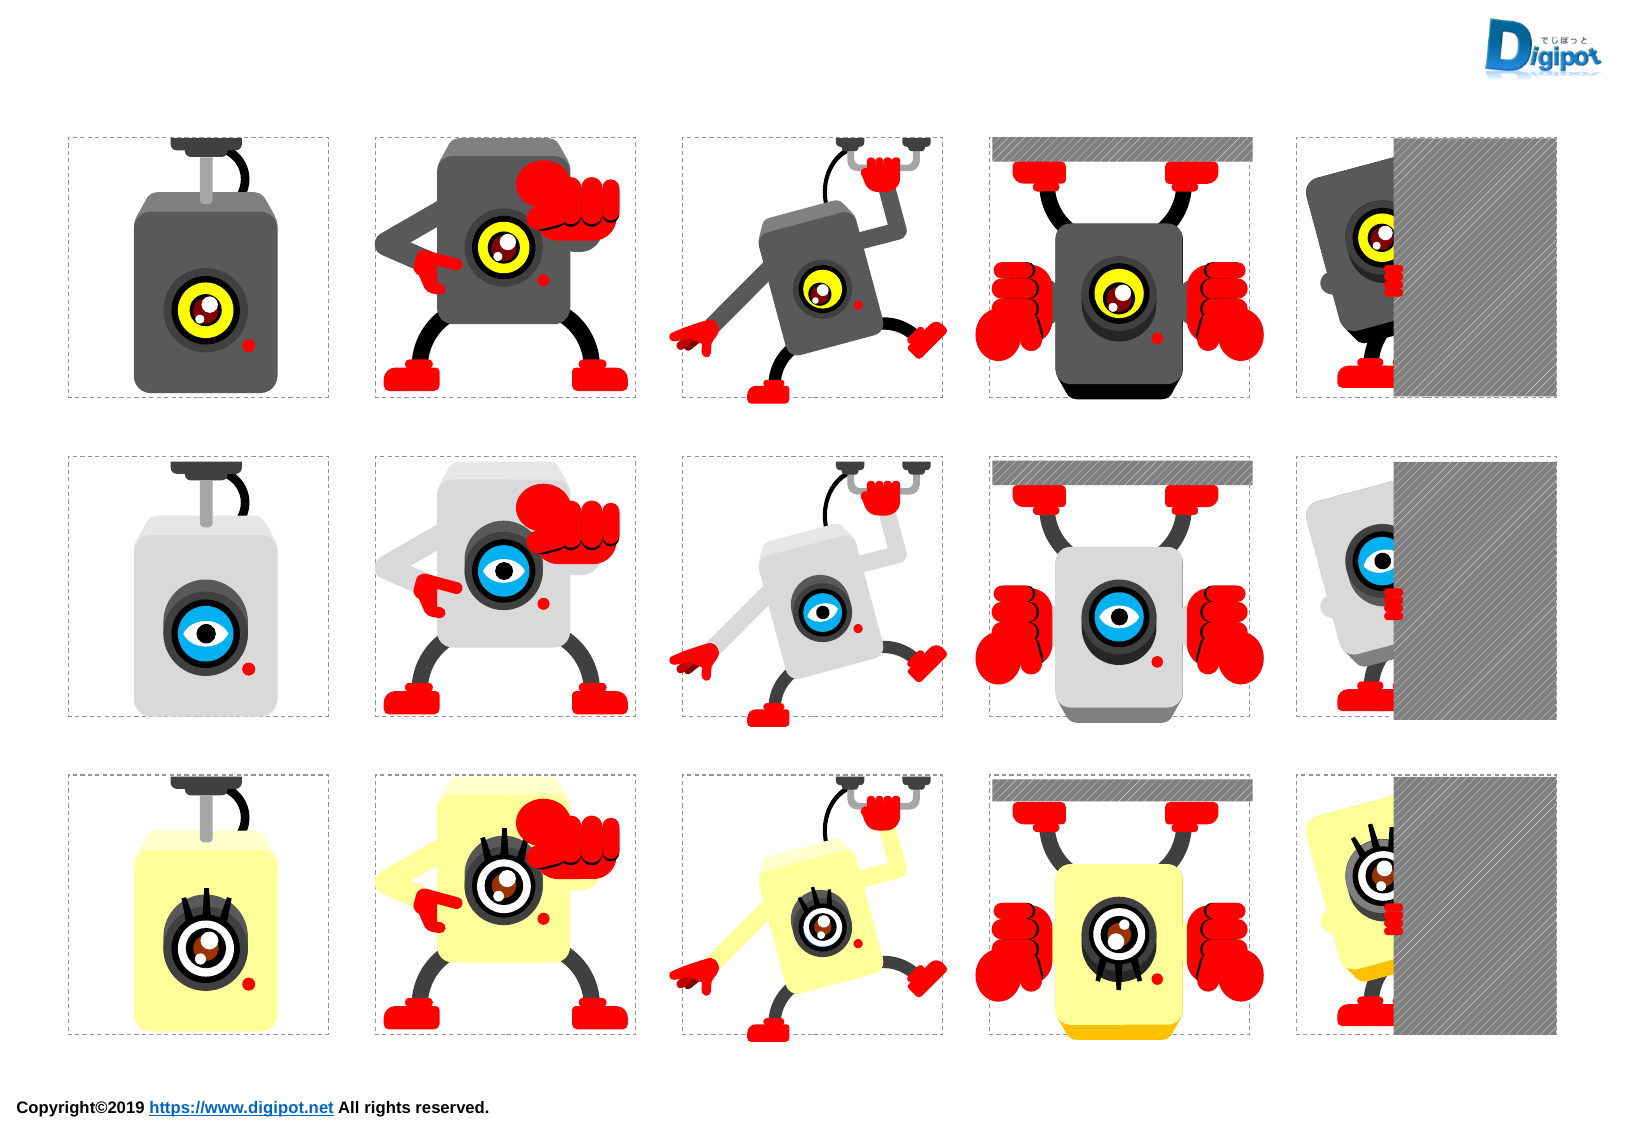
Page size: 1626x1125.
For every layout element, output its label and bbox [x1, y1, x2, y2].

text_box [674, 461, 935, 728]
text_box [378, 461, 628, 715]
text_box [674, 138, 935, 404]
text_box [975, 460, 1264, 723]
text_box [133, 461, 278, 717]
text_box [975, 137, 1264, 400]
text_box [1319, 138, 1557, 397]
text_box [1319, 461, 1557, 720]
picture [1485, 18, 1602, 82]
text_box [975, 779, 1264, 1040]
text_box [133, 138, 278, 394]
text_box [378, 776, 628, 1030]
text_box [378, 138, 628, 391]
text_box [133, 776, 278, 1032]
text_box [674, 776, 935, 1043]
text_box [1319, 776, 1557, 1035]
